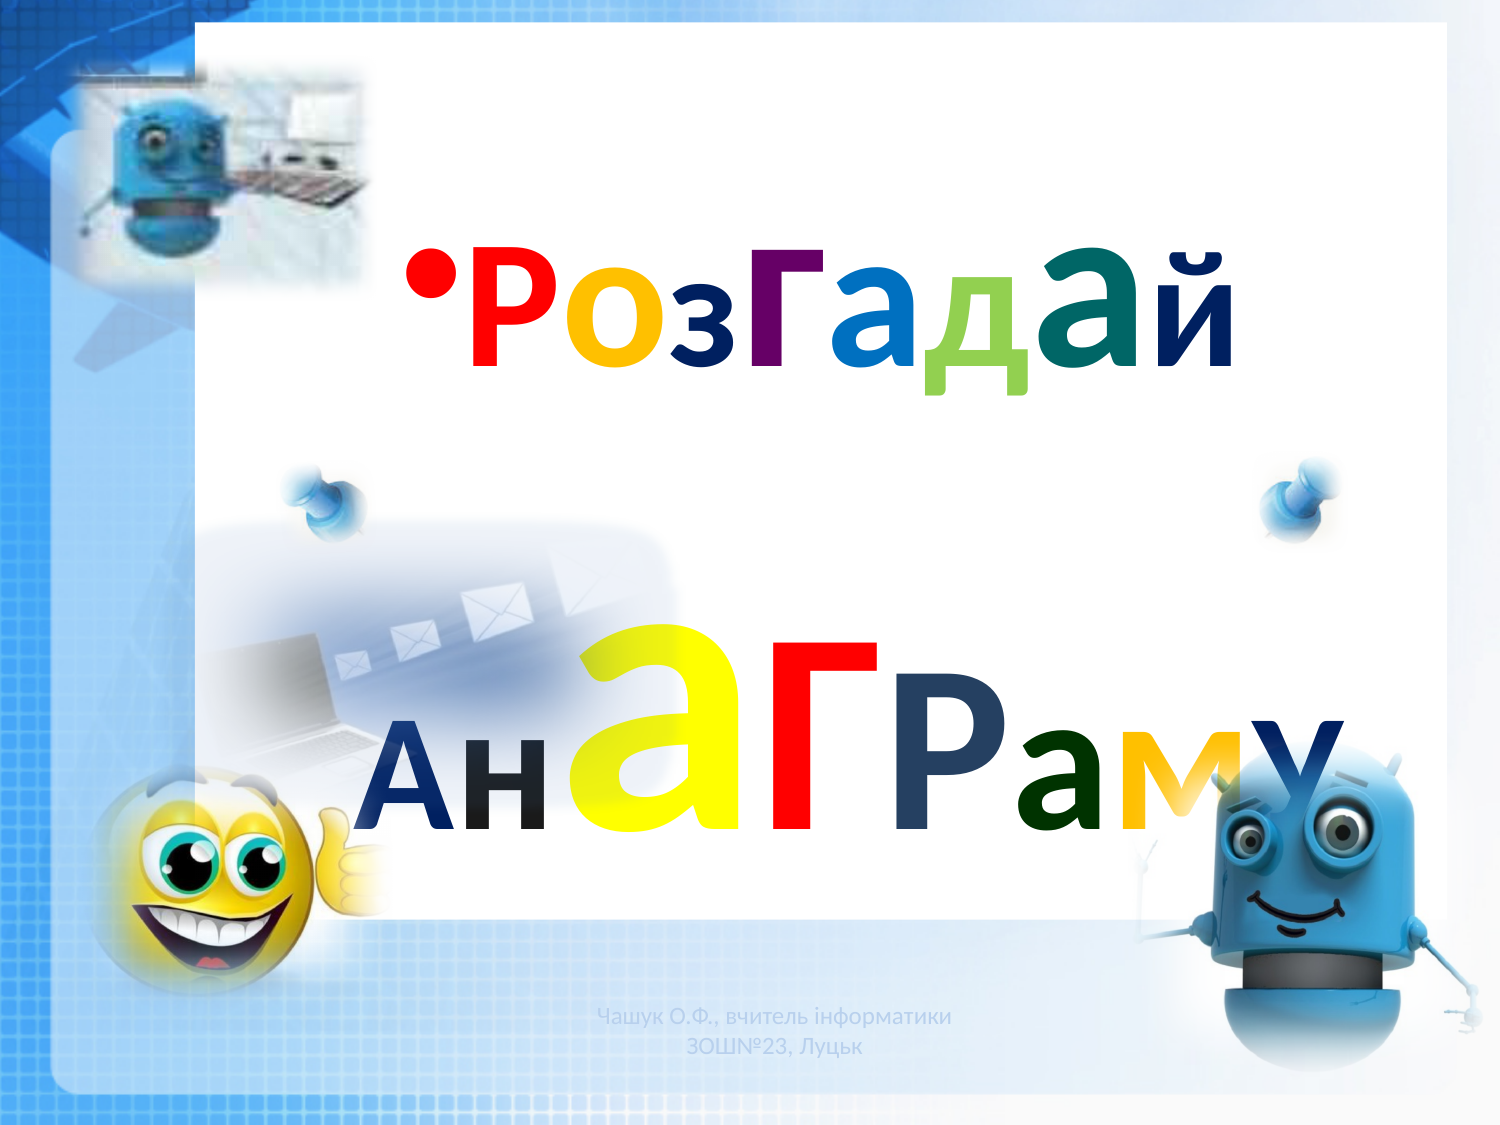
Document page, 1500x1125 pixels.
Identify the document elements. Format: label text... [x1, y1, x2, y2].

footer Чашук О.Ф., вчитель інформатики ЗОШ№23, Луцьк [537, 999, 1013, 1060]
picture [0, 0, 1500, 1125]
list Розгадай АнаГРамУ [194, 22, 1447, 920]
